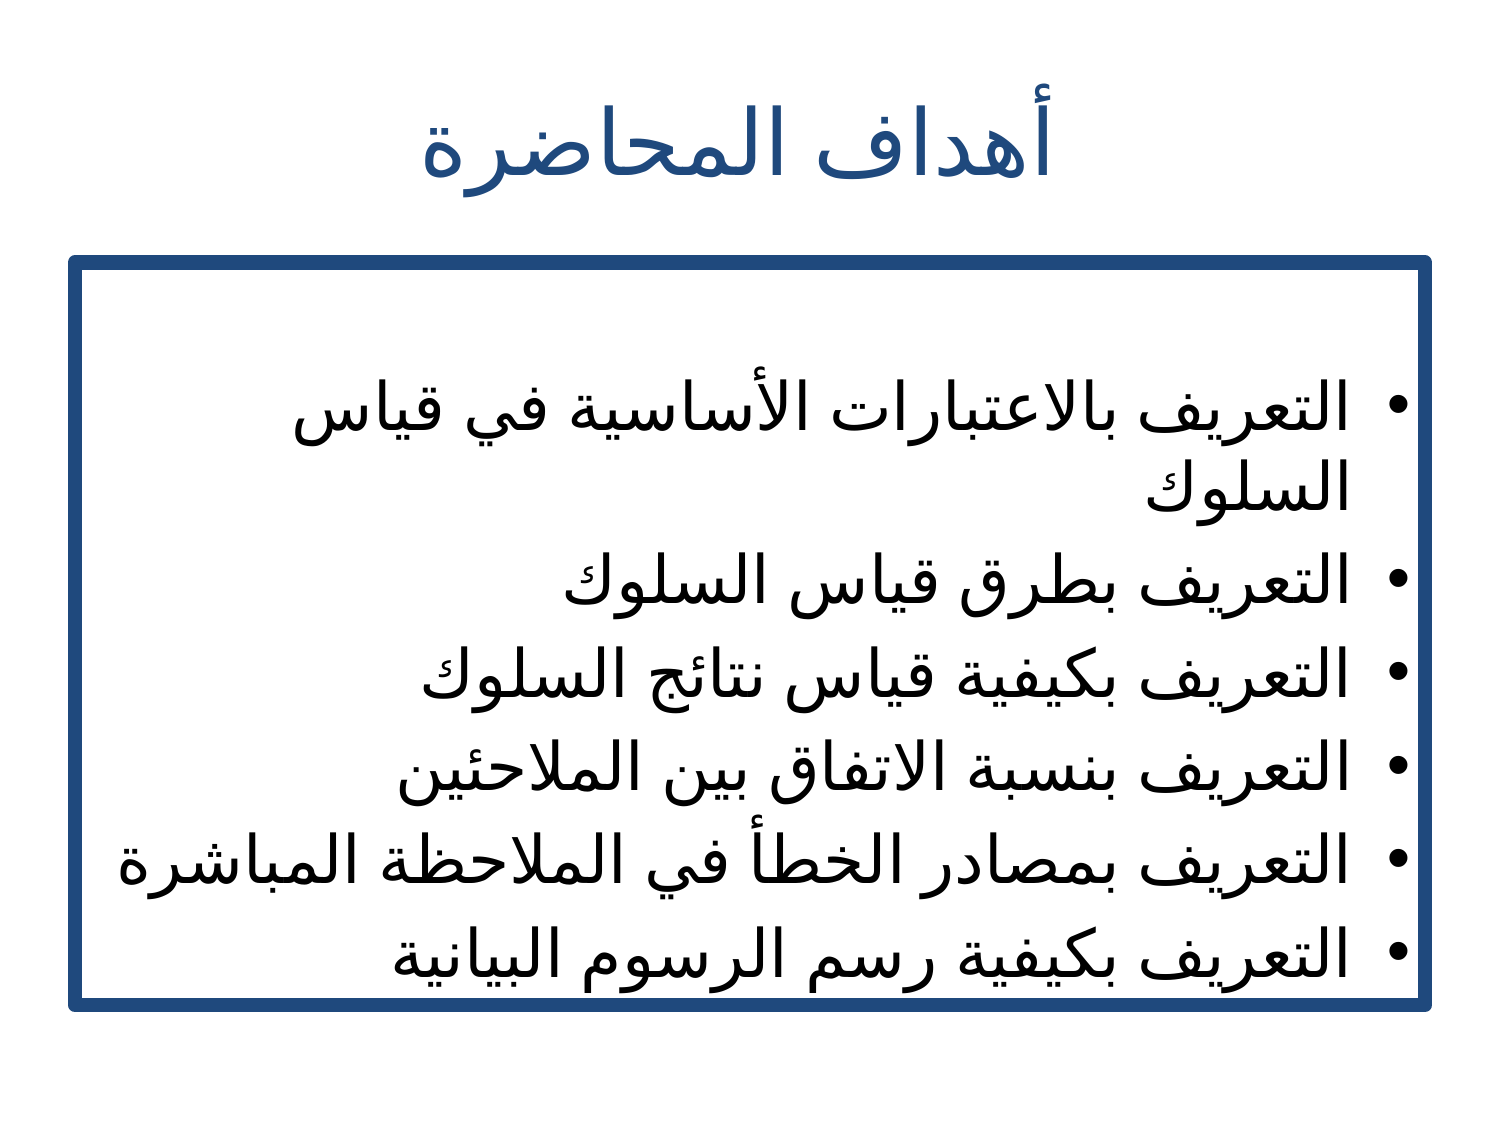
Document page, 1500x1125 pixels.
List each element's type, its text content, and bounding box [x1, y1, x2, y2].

list التعريف بالاعتبارات الأساسية في قياس السلوك التعريف بطرق قياس السلوك التعريف بكيفية قياس نتائج السلوك التعريف بنسبة الاتفاق بين الملاحئين التعريف بمصادر الخطأ في الملاحظة المباشرة التعريف بكيفية رسم الرسوم البيانية [75, 262, 1425, 1005]
title أهداف المحاضرة [75, 45, 1425, 233]
